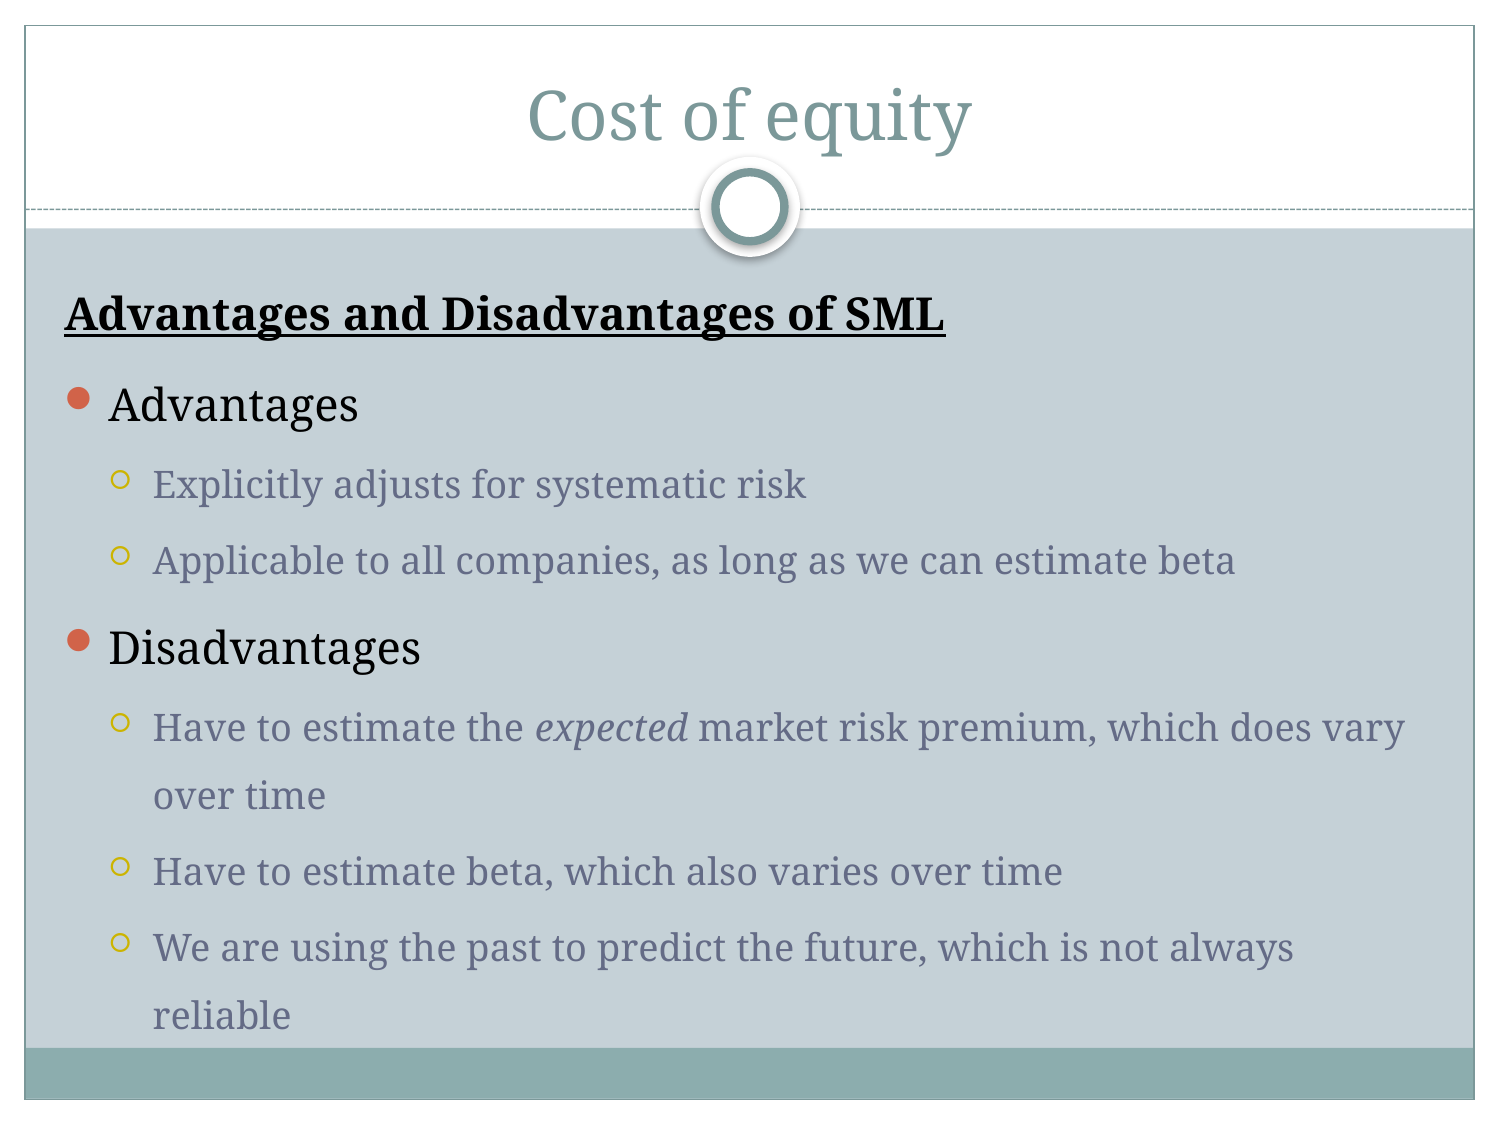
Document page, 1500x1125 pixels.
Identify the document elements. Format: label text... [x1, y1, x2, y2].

list Advantages and Disadvantages of SML Advantages Explicitly adjusts for systematic risk Applicable to all companies, as long as we can estimate beta Disadvantages Have to estimate the expected market risk premium, which does vary over time Have to estimate beta, which also varies over time We are using the past to predict the future, which is not always reliable [49, 250, 1445, 1050]
title Cost of equity [49, 37, 1450, 162]
